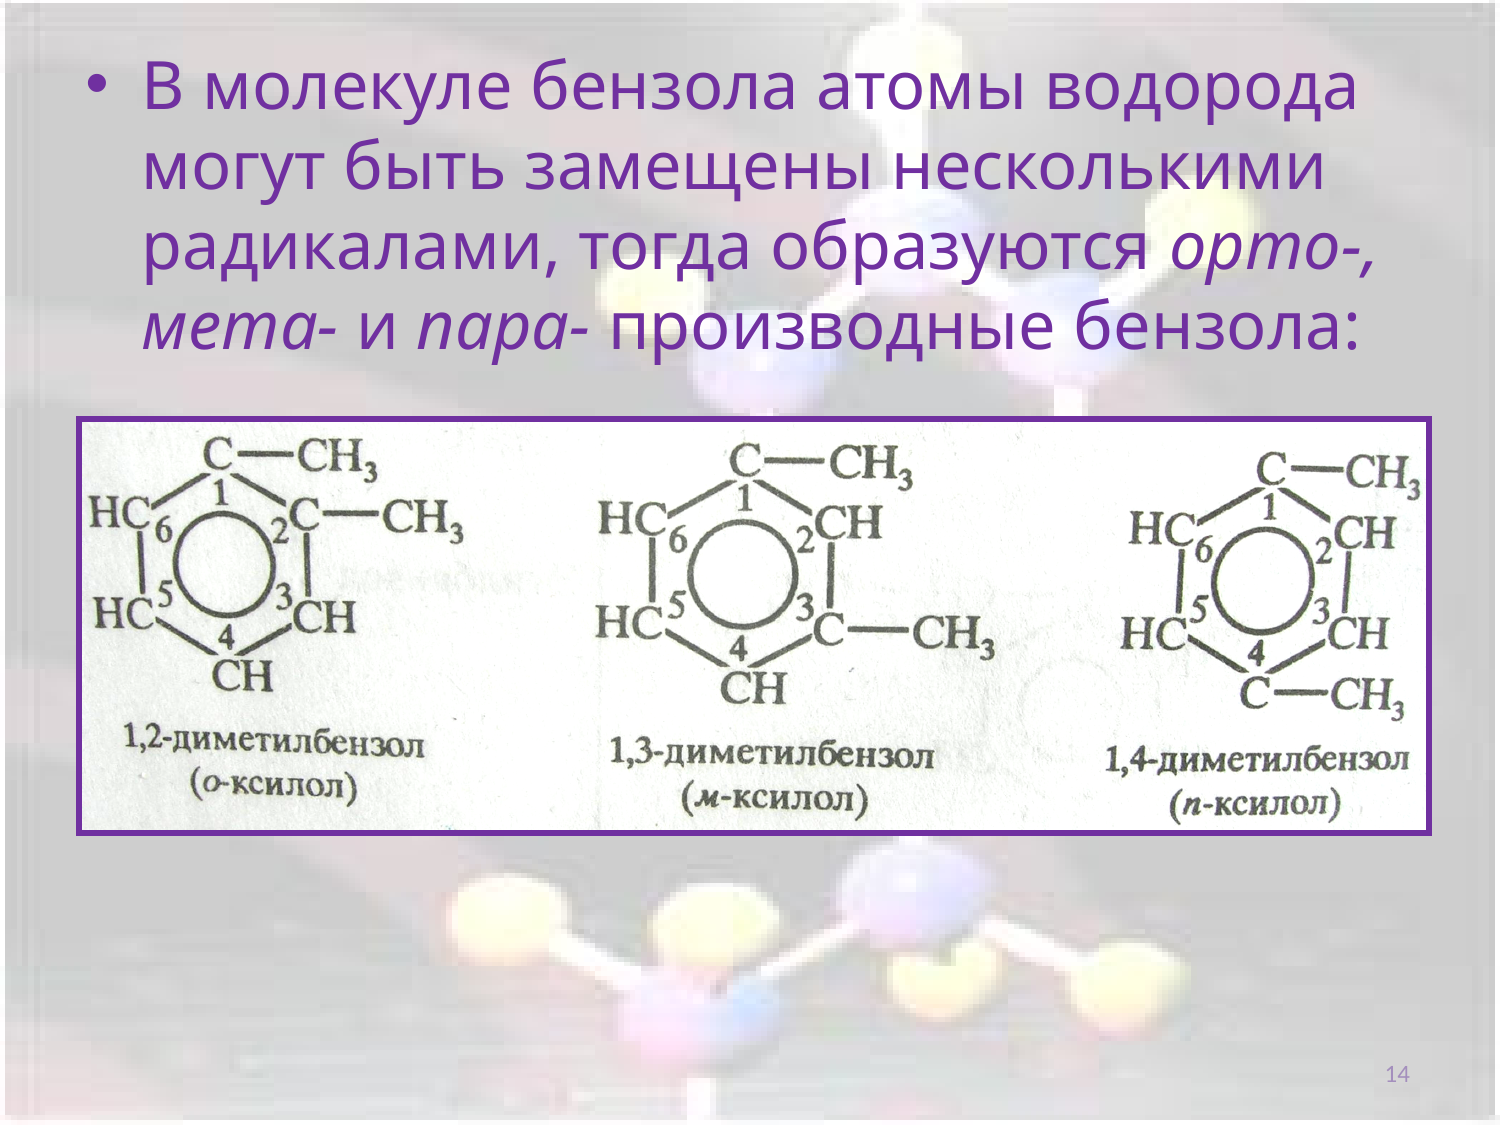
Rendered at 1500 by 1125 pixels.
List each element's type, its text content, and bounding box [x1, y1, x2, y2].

slide_number 14 [1074, 1042, 1425, 1103]
list В молекуле бензола атомы водорода могут быть замещены несколькими радикалами, тогда образуются орто-, мета- и пара- производные бензола: [70, 34, 1421, 376]
picture [0, 0, 1500, 1125]
